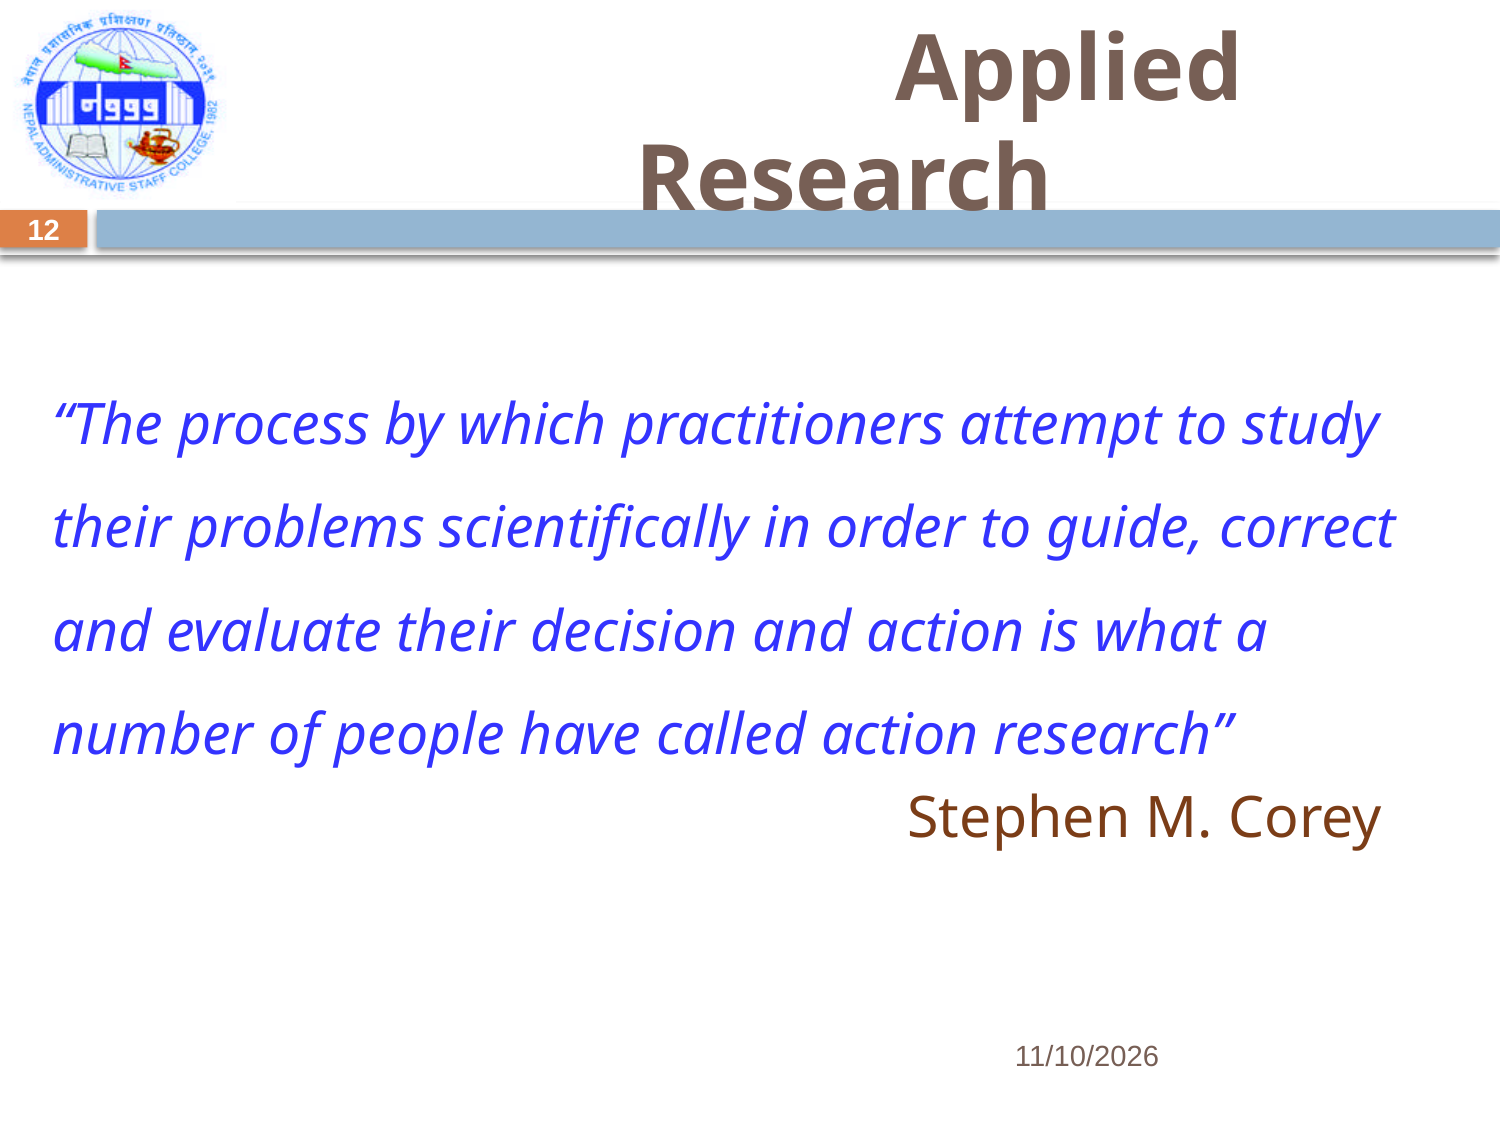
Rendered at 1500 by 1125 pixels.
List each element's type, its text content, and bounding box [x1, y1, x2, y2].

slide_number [999, 1025, 1438, 1085]
title Applied Research [218, 37, 1471, 200]
list “The process by which practitioners attempt to study their problems scientifically in order to guide, correct and evaluate their decision and action is what a number of people have called action research” Stephen M. Corey [37, 262, 1438, 1000]
slide_number 12 [0, 208, 88, 249]
picture [1, 0, 236, 208]
